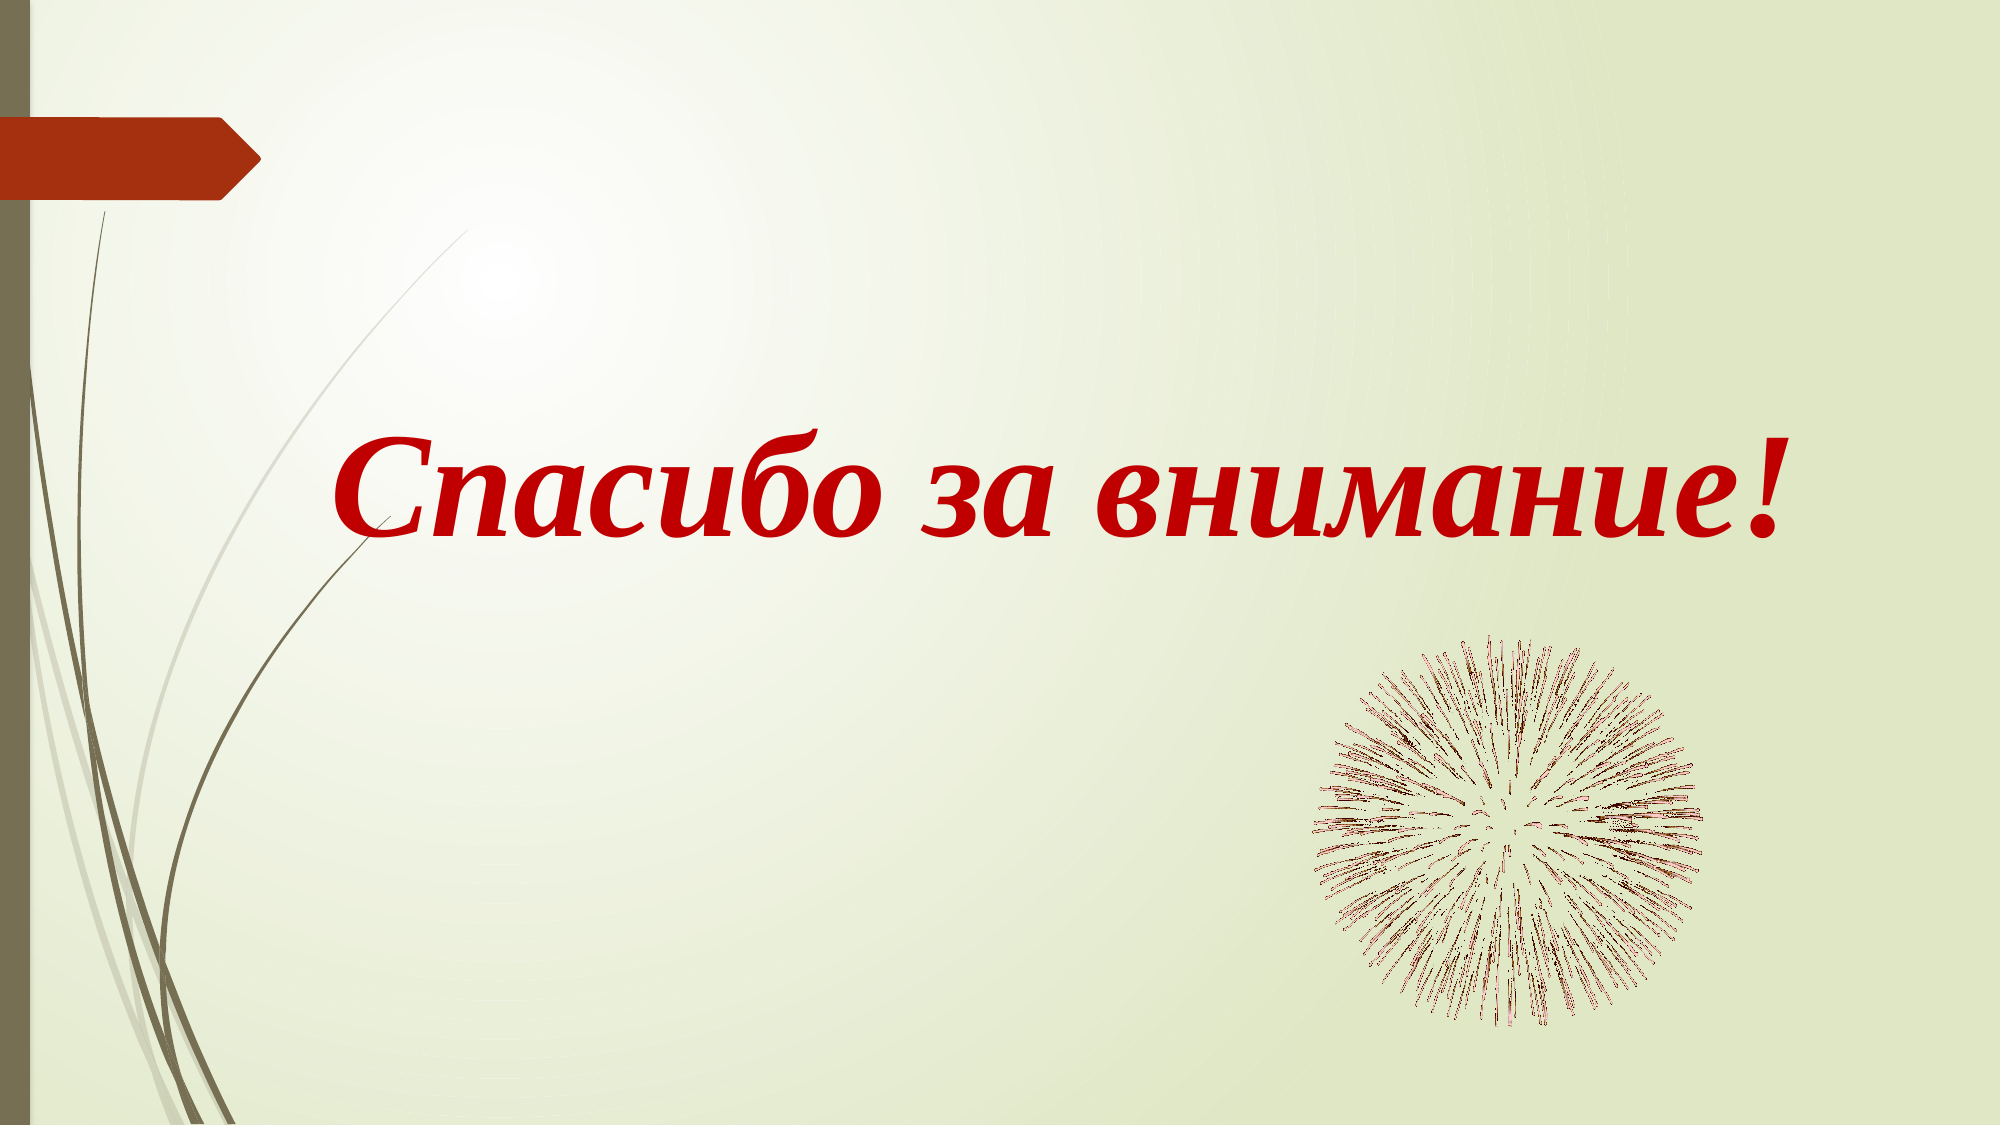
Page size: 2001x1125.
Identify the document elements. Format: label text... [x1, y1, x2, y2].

picture [1271, 613, 1742, 1060]
title Спасибо за внимание! [315, 379, 1940, 590]
